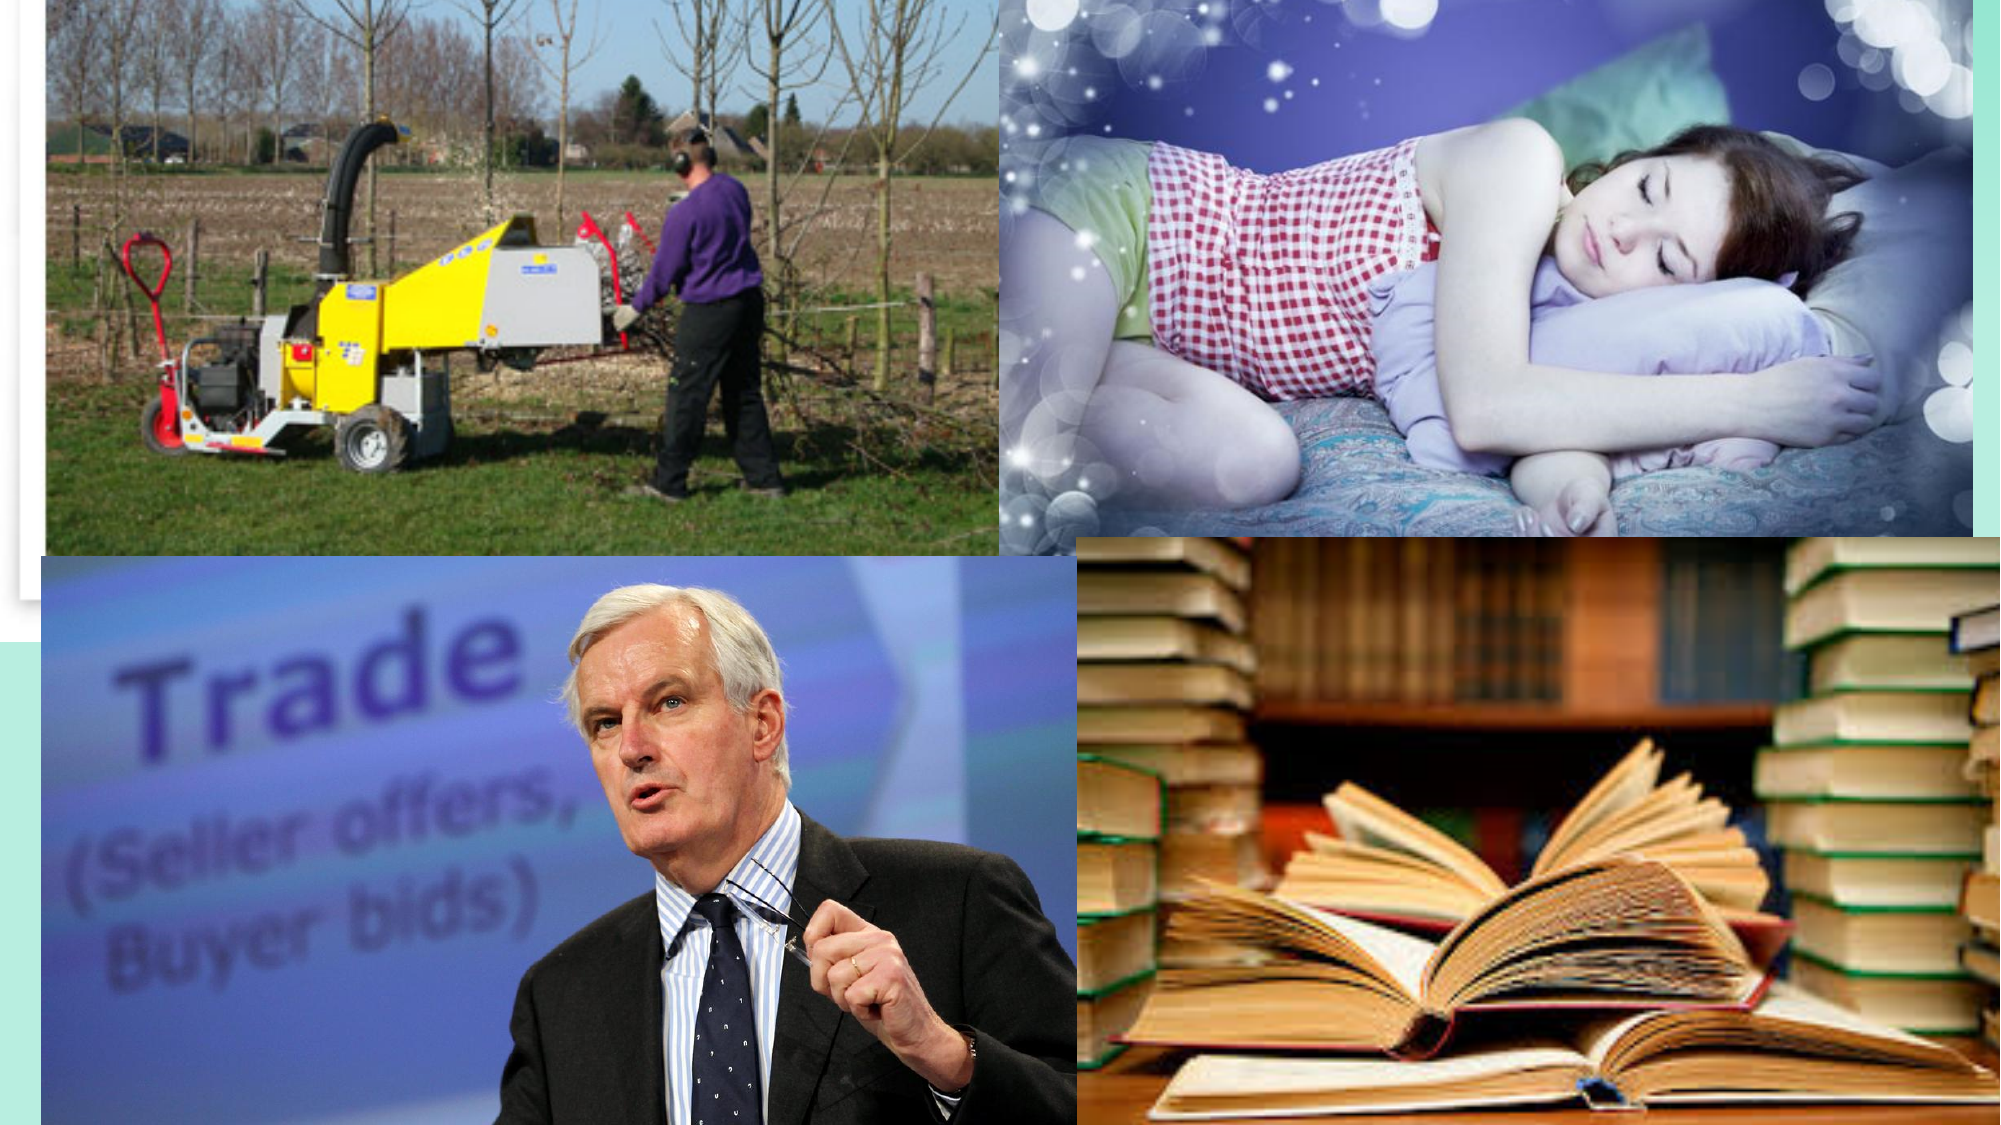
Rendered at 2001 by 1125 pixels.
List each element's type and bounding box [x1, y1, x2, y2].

list [999, 0, 1973, 556]
picture [0, 0, 2000, 1125]
